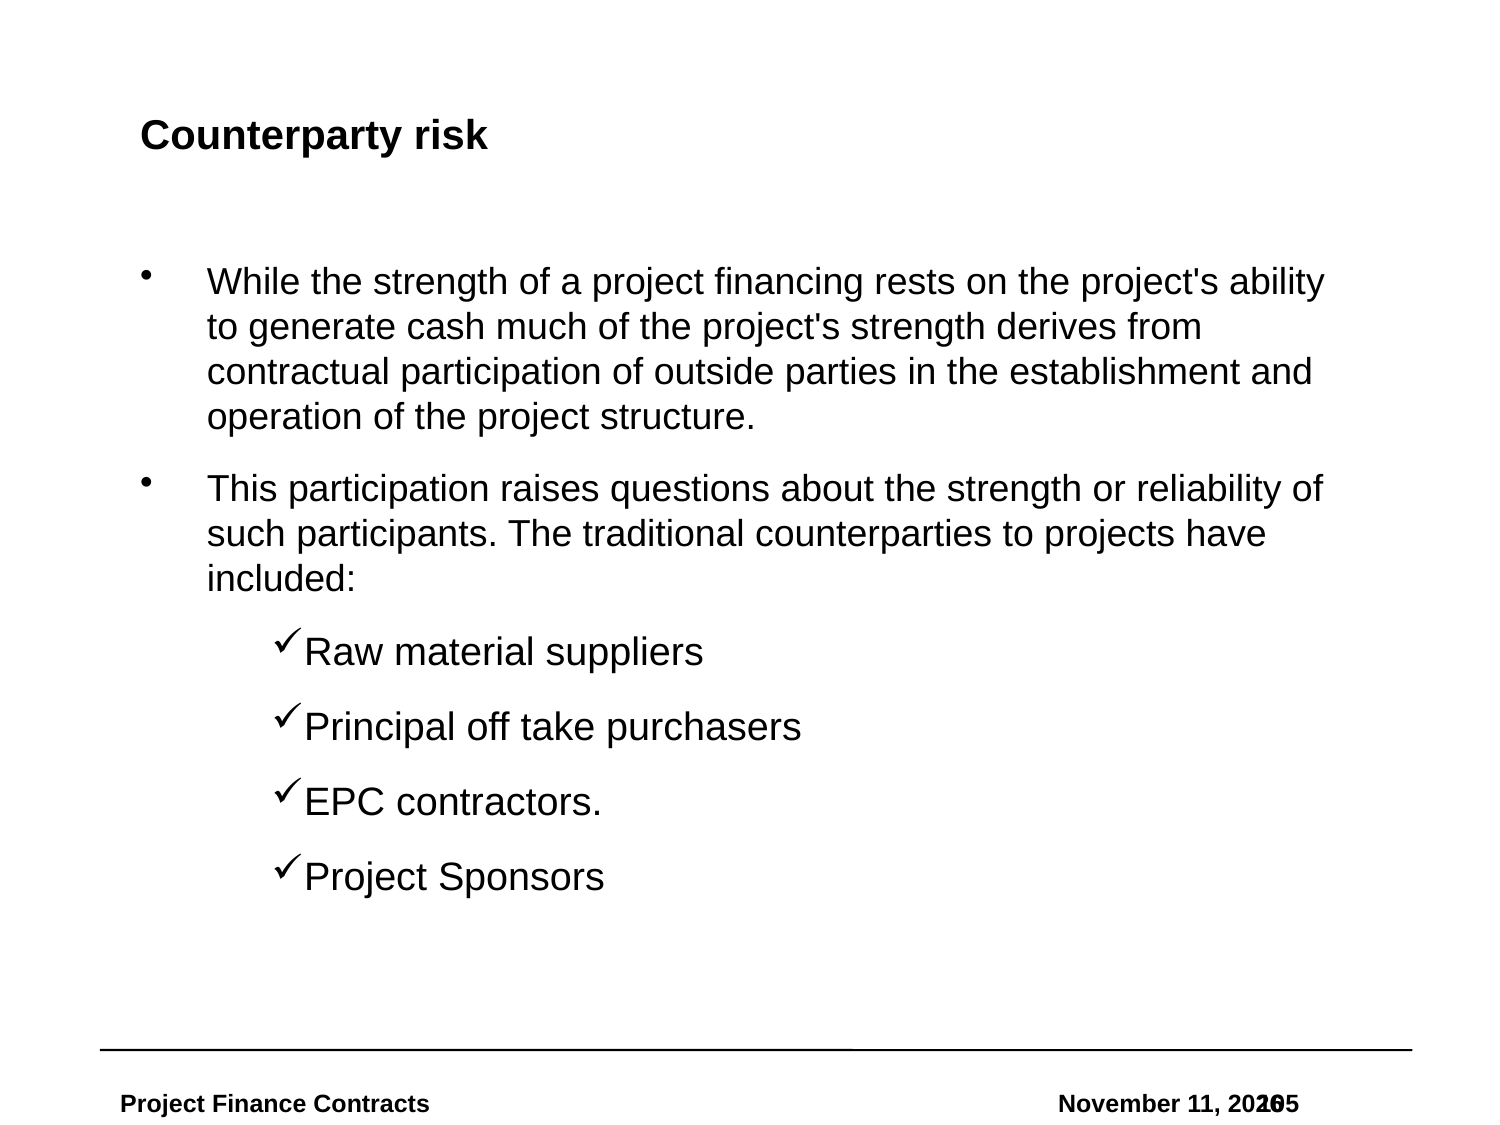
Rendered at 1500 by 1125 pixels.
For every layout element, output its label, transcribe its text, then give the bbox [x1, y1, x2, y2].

list While the strength of a project financing rests on the project's ability to generate cash much of the project's strength derives from contractual participation of outside parties in the establishment and operation of the project structure. This participation raises questions about the strength or reliability of such participants. The traditional counterparties to projects have included: Raw material suppliers Principal off take purchasers EPC contractors. Project Sponsors [124, 249, 1376, 1001]
title Counterparty risk [124, 99, 1288, 226]
